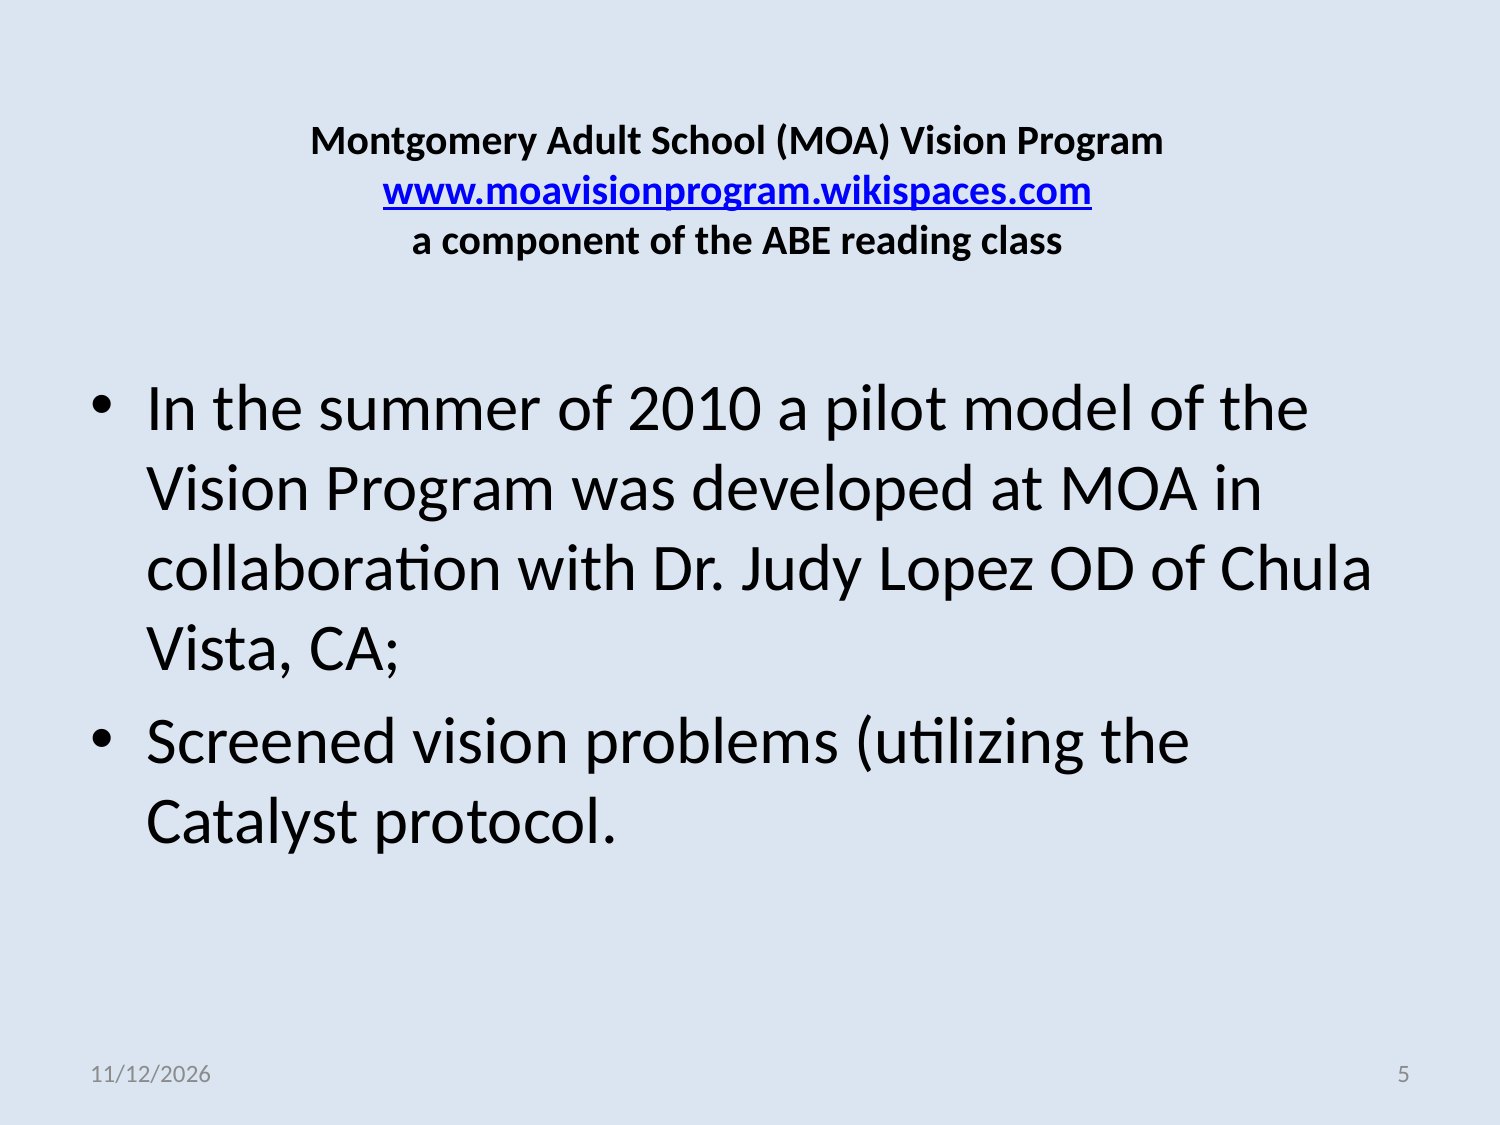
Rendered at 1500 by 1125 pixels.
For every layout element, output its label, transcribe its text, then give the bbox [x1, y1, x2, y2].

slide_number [75, 1042, 425, 1103]
slide_number 5 [1074, 1042, 1425, 1103]
list In the summer of 2010 a pilot model of the Vision Program was developed at MOA in collaboration with Dr. Judy Lopez OD of Chula Vista, CA; Screened vision problems (utilizing the Catalyst protocol. [75, 262, 1425, 1005]
title Montgomery Adult School (MOA) Vision Program www.moavisionprogram.wikispaces.com a component of the ABE reading class [62, 87, 1413, 288]
